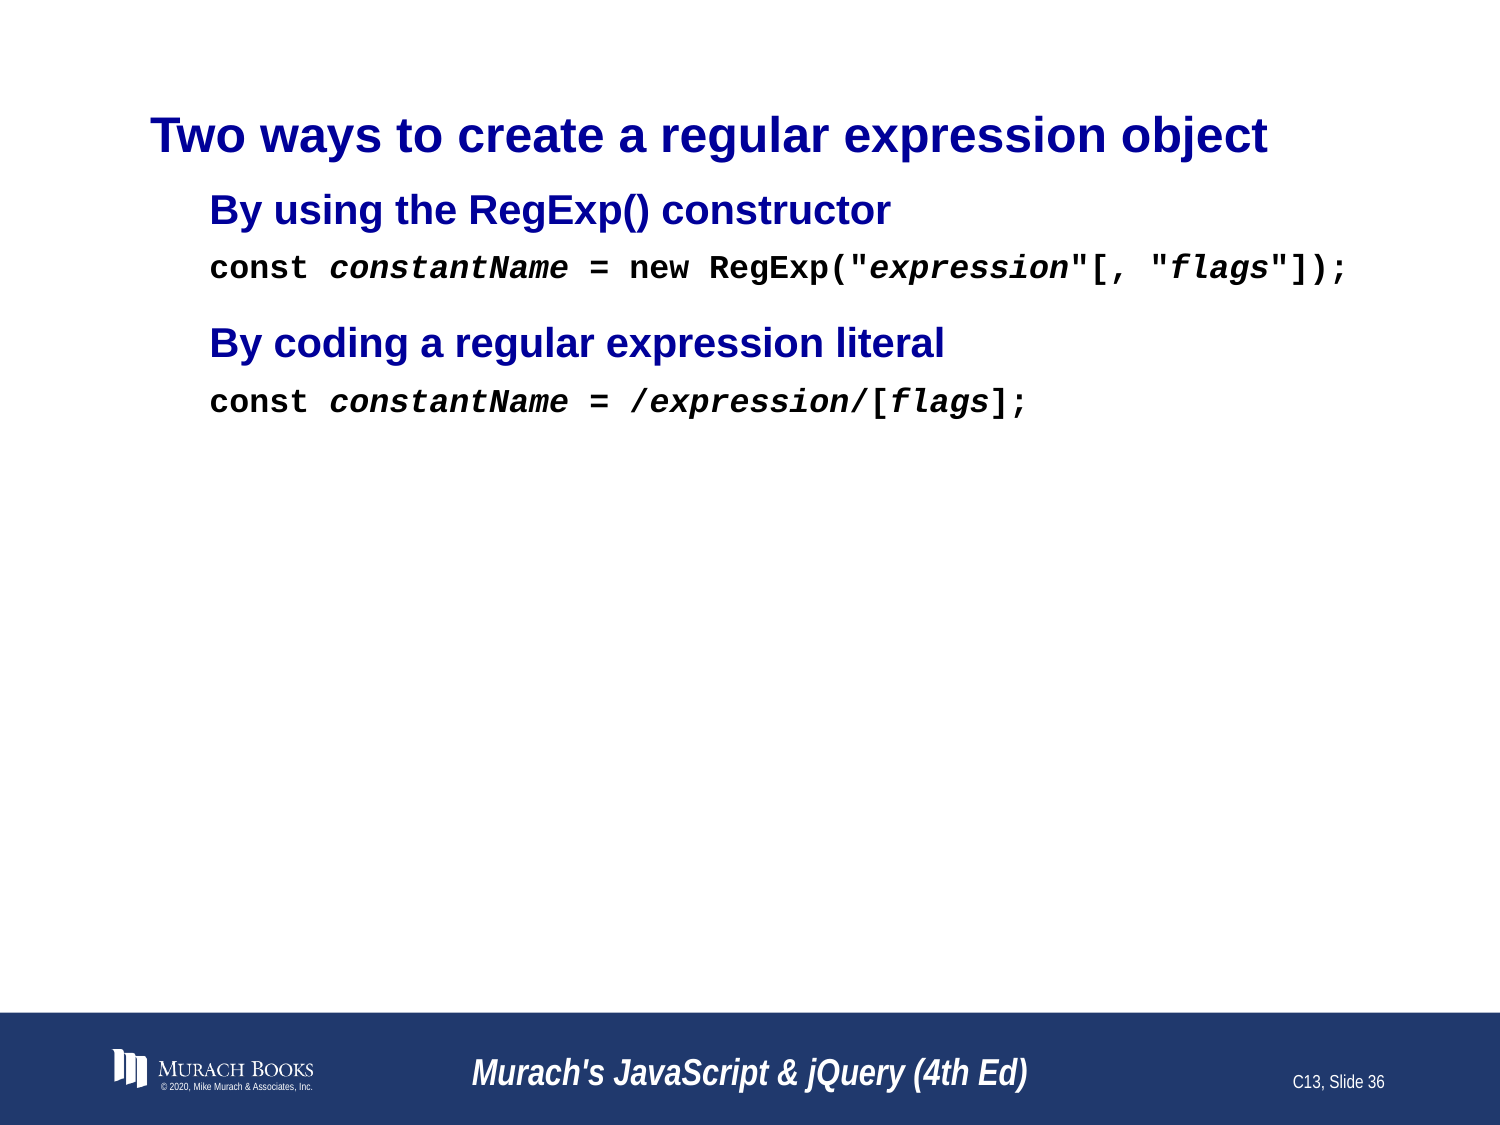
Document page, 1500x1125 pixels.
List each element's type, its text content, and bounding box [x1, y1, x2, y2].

title Two ways to create a regular expression object [150, 102, 1350, 164]
slide_number C13, Slide 36 [1087, 1025, 1400, 1100]
footer © 2020, Mike Murach & Associates, Inc. [12, 1025, 463, 1100]
list By using the RegExp() constructor const constantName = new RegExp("expression"[, "flags"]); By coding a regular expression literal const constantName = /expression/[flags]; [137, 174, 1375, 975]
slide_number Murach's JavaScript & jQuery (4th Ed) [463, 1025, 1050, 1100]
